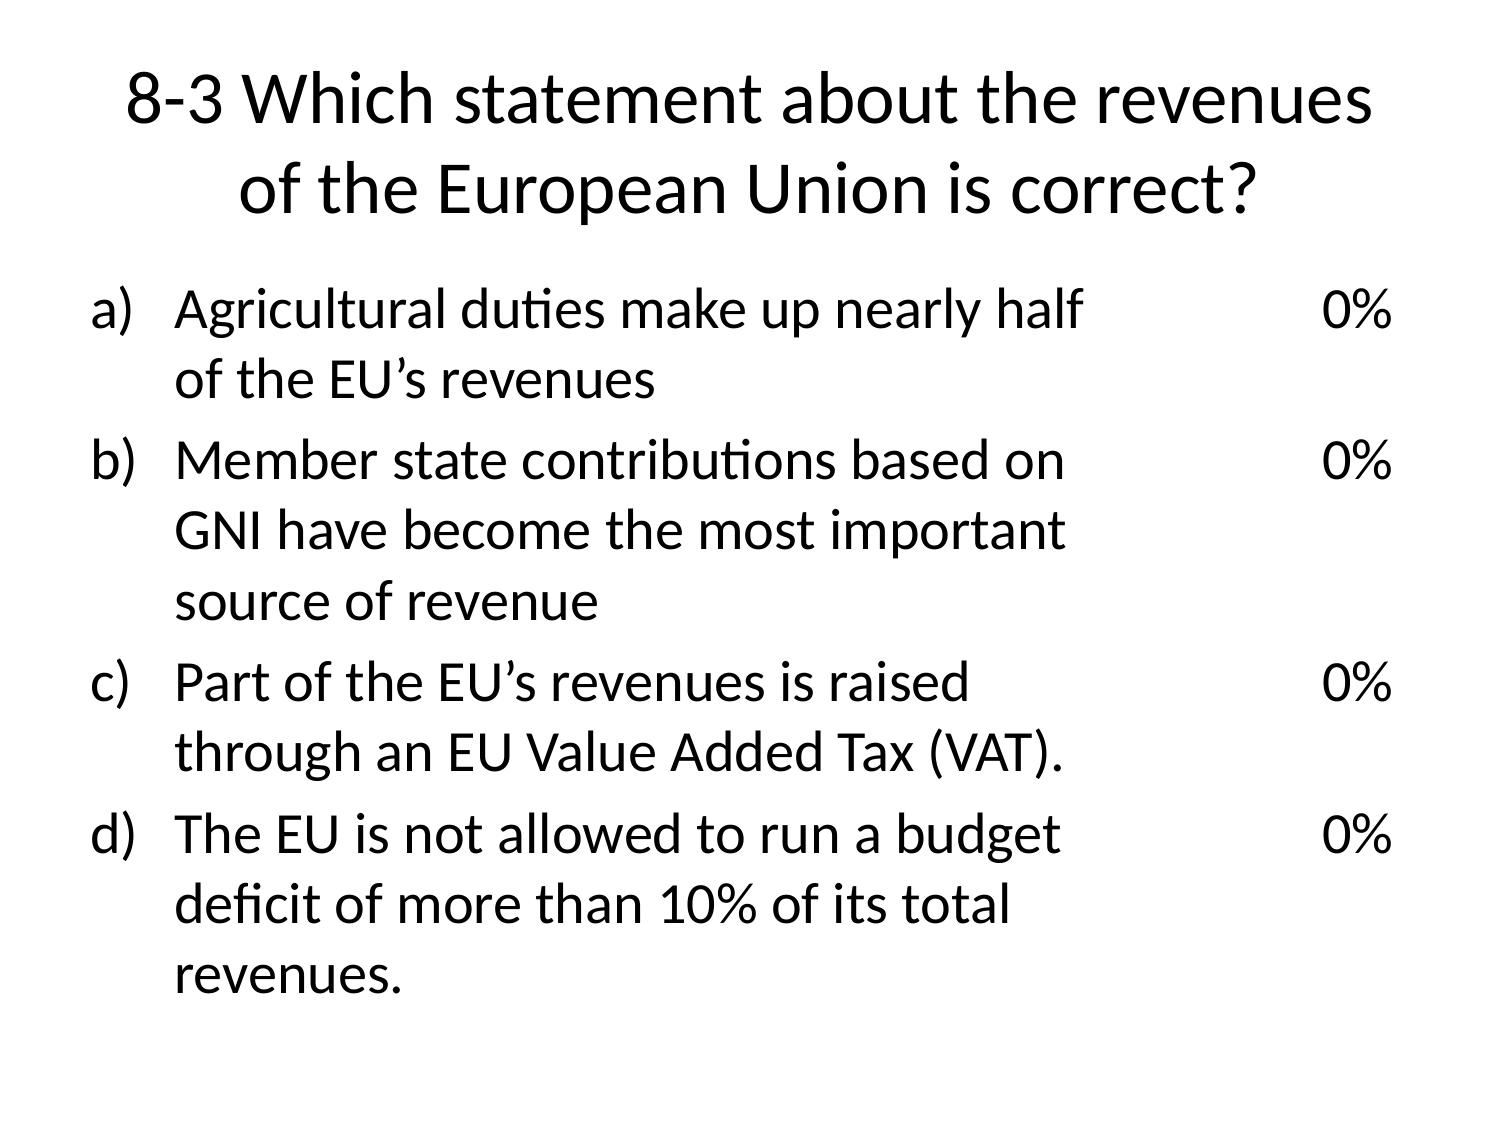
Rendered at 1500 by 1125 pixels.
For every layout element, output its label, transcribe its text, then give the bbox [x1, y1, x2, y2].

list Agricultural duties make up nearly half of the EU’s revenues Member state contributions based on GNI have become the most important source of revenue Part of the EU’s revenues is raised through an EU Value Added Tax (VAT). The EU is not allowed to run a budget deficit of more than 10% of its total revenues. [74, 262, 1117, 1028]
list 0% 0% 0% 0% [1124, 262, 1409, 1006]
title 8-3 Which statement about the revenues of the European Union is correct? [74, 37, 1426, 241]
